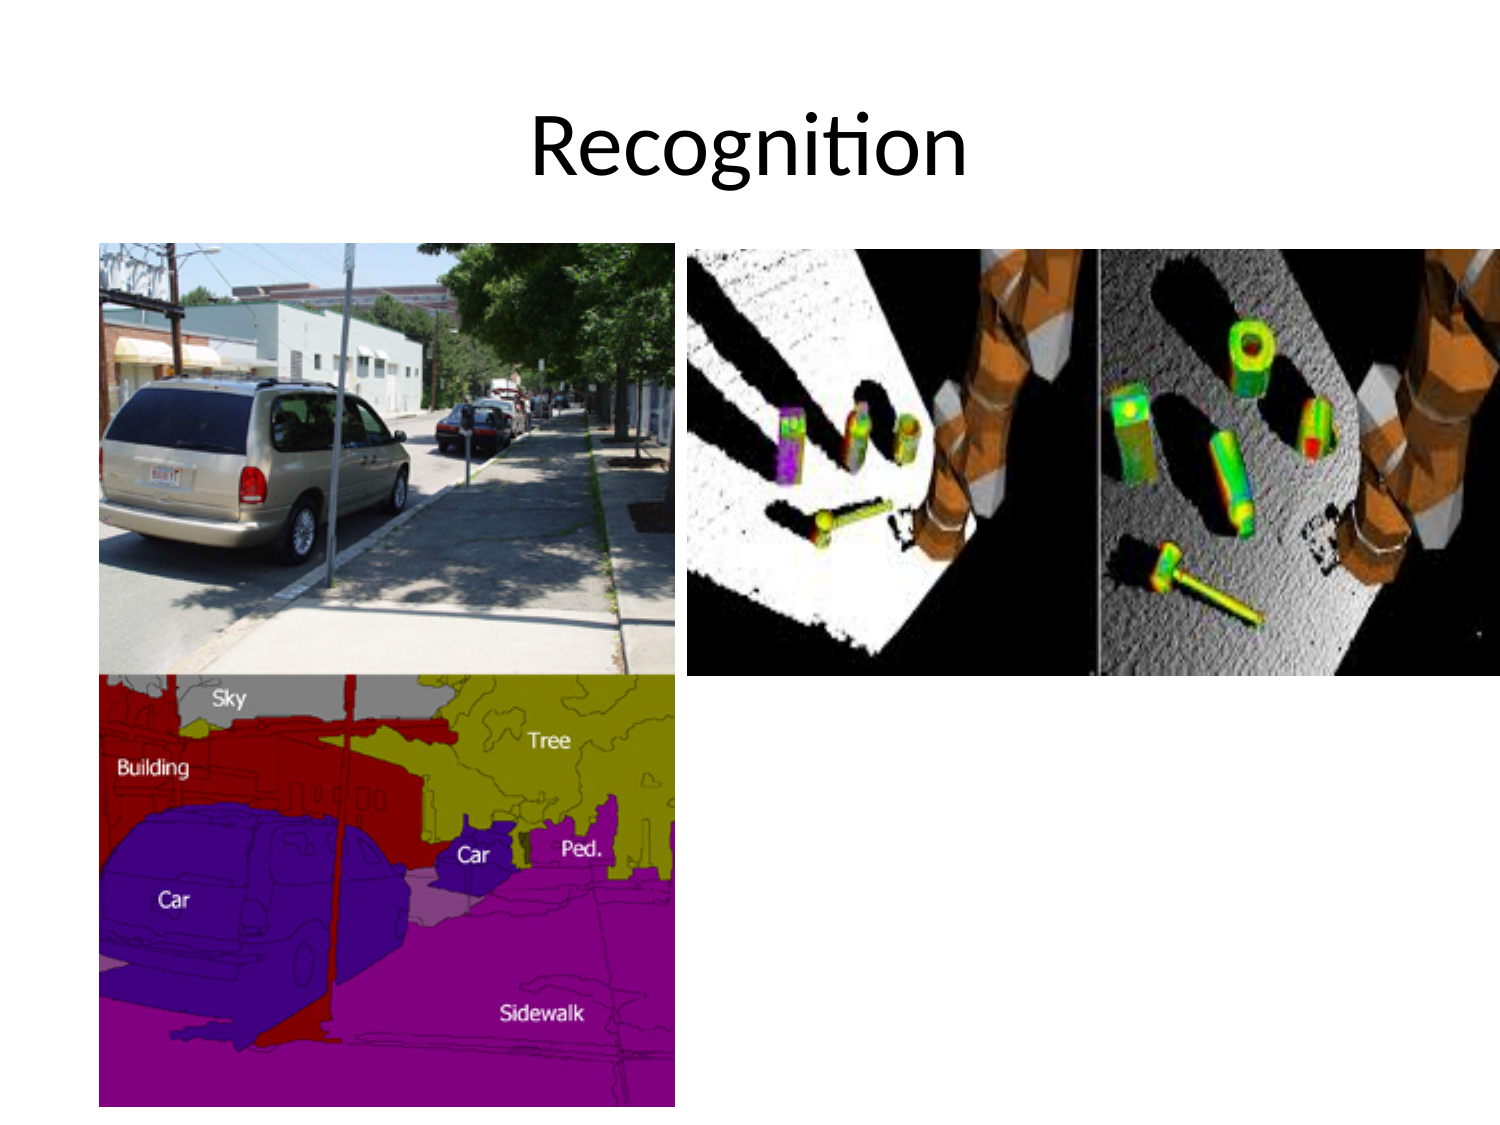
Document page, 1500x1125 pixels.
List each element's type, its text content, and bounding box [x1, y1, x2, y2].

picture [687, 249, 1500, 676]
title Recognition [75, 45, 1425, 233]
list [99, 243, 676, 1107]
